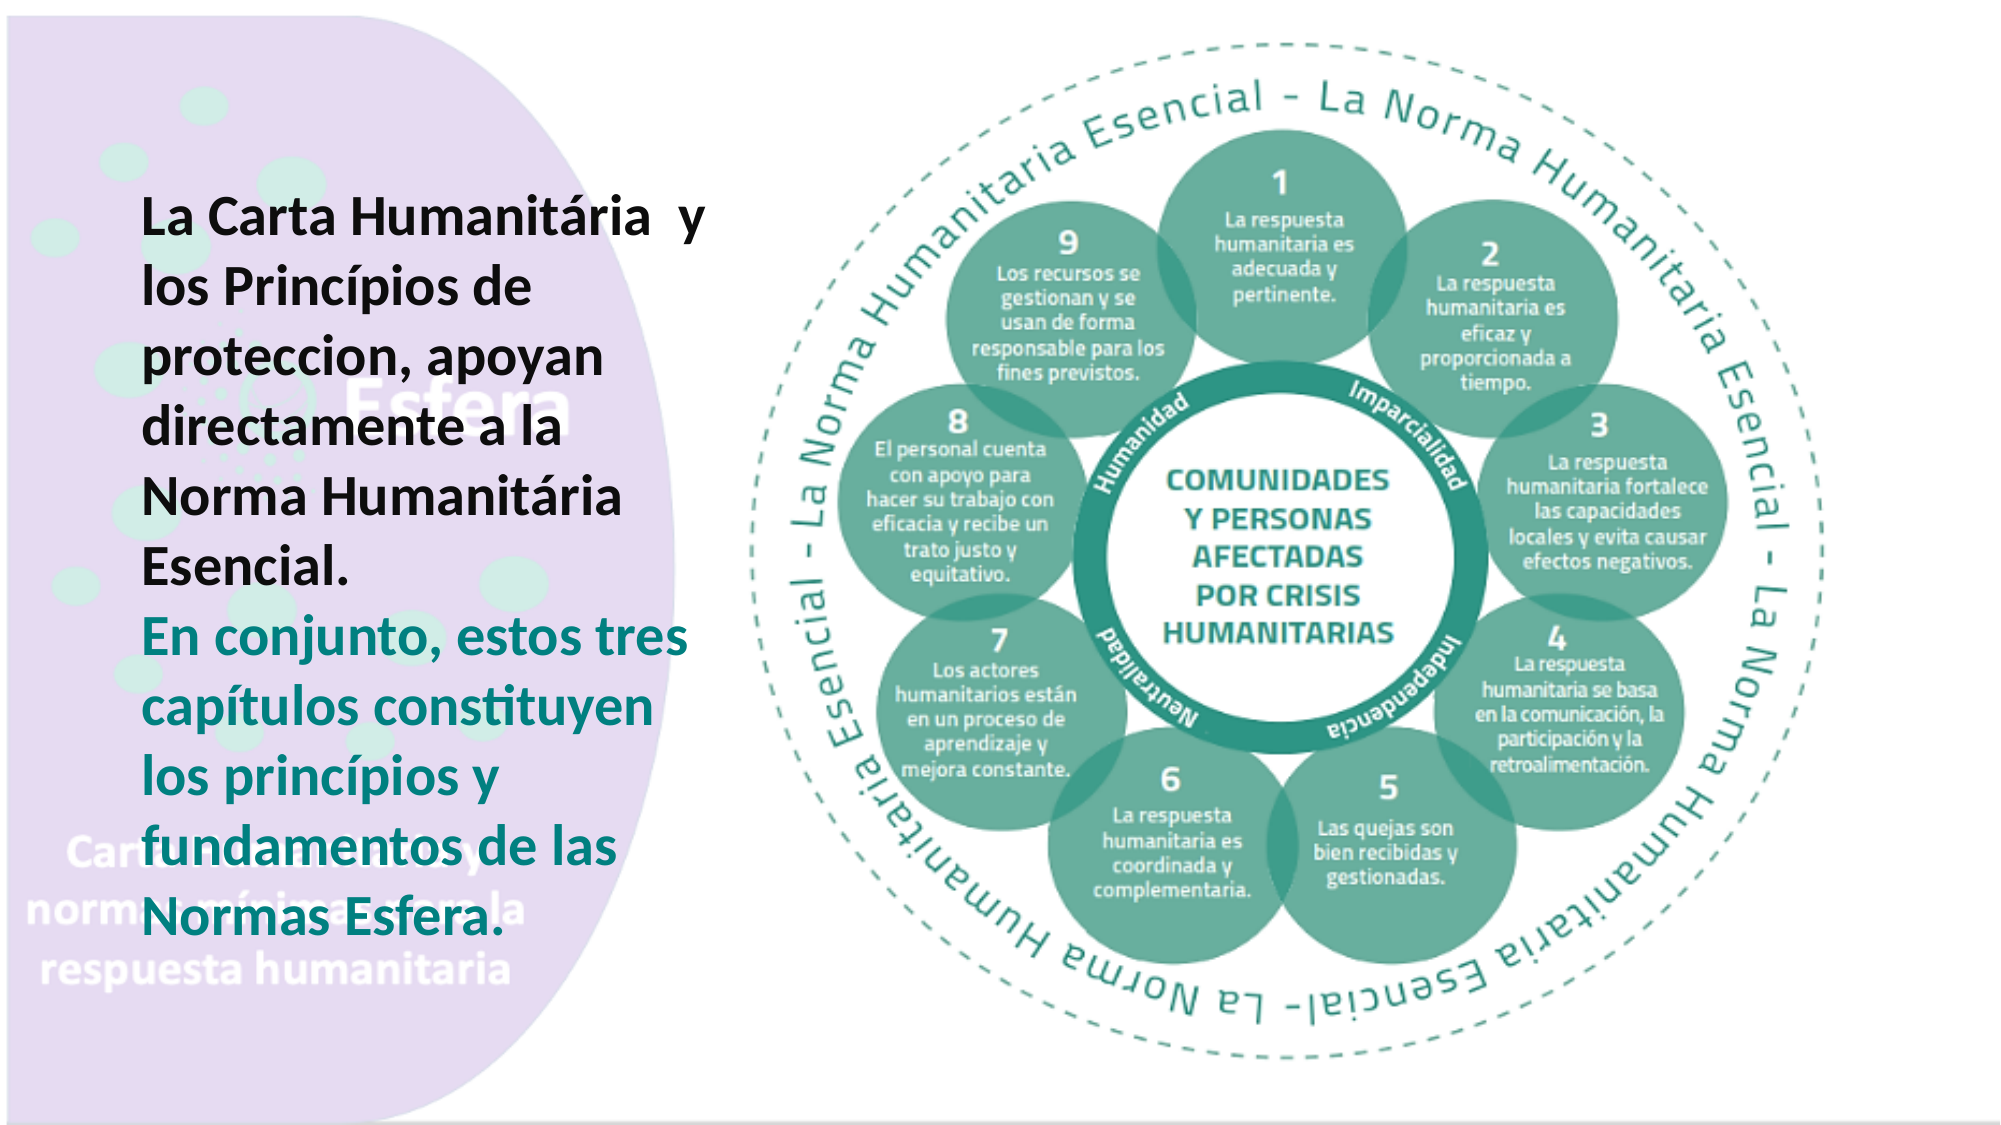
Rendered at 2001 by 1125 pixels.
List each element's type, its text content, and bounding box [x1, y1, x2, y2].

picture [0, 0, 2001, 1125]
text_box La Carta Humanitária y los Princípios de proteccion, apoyan directamente a la Norma Humanitária Esencial. En conjunto, estos tres capítulos constituyen los princípios y fundamentos de las Normas Esfera. [135, 171, 707, 954]
